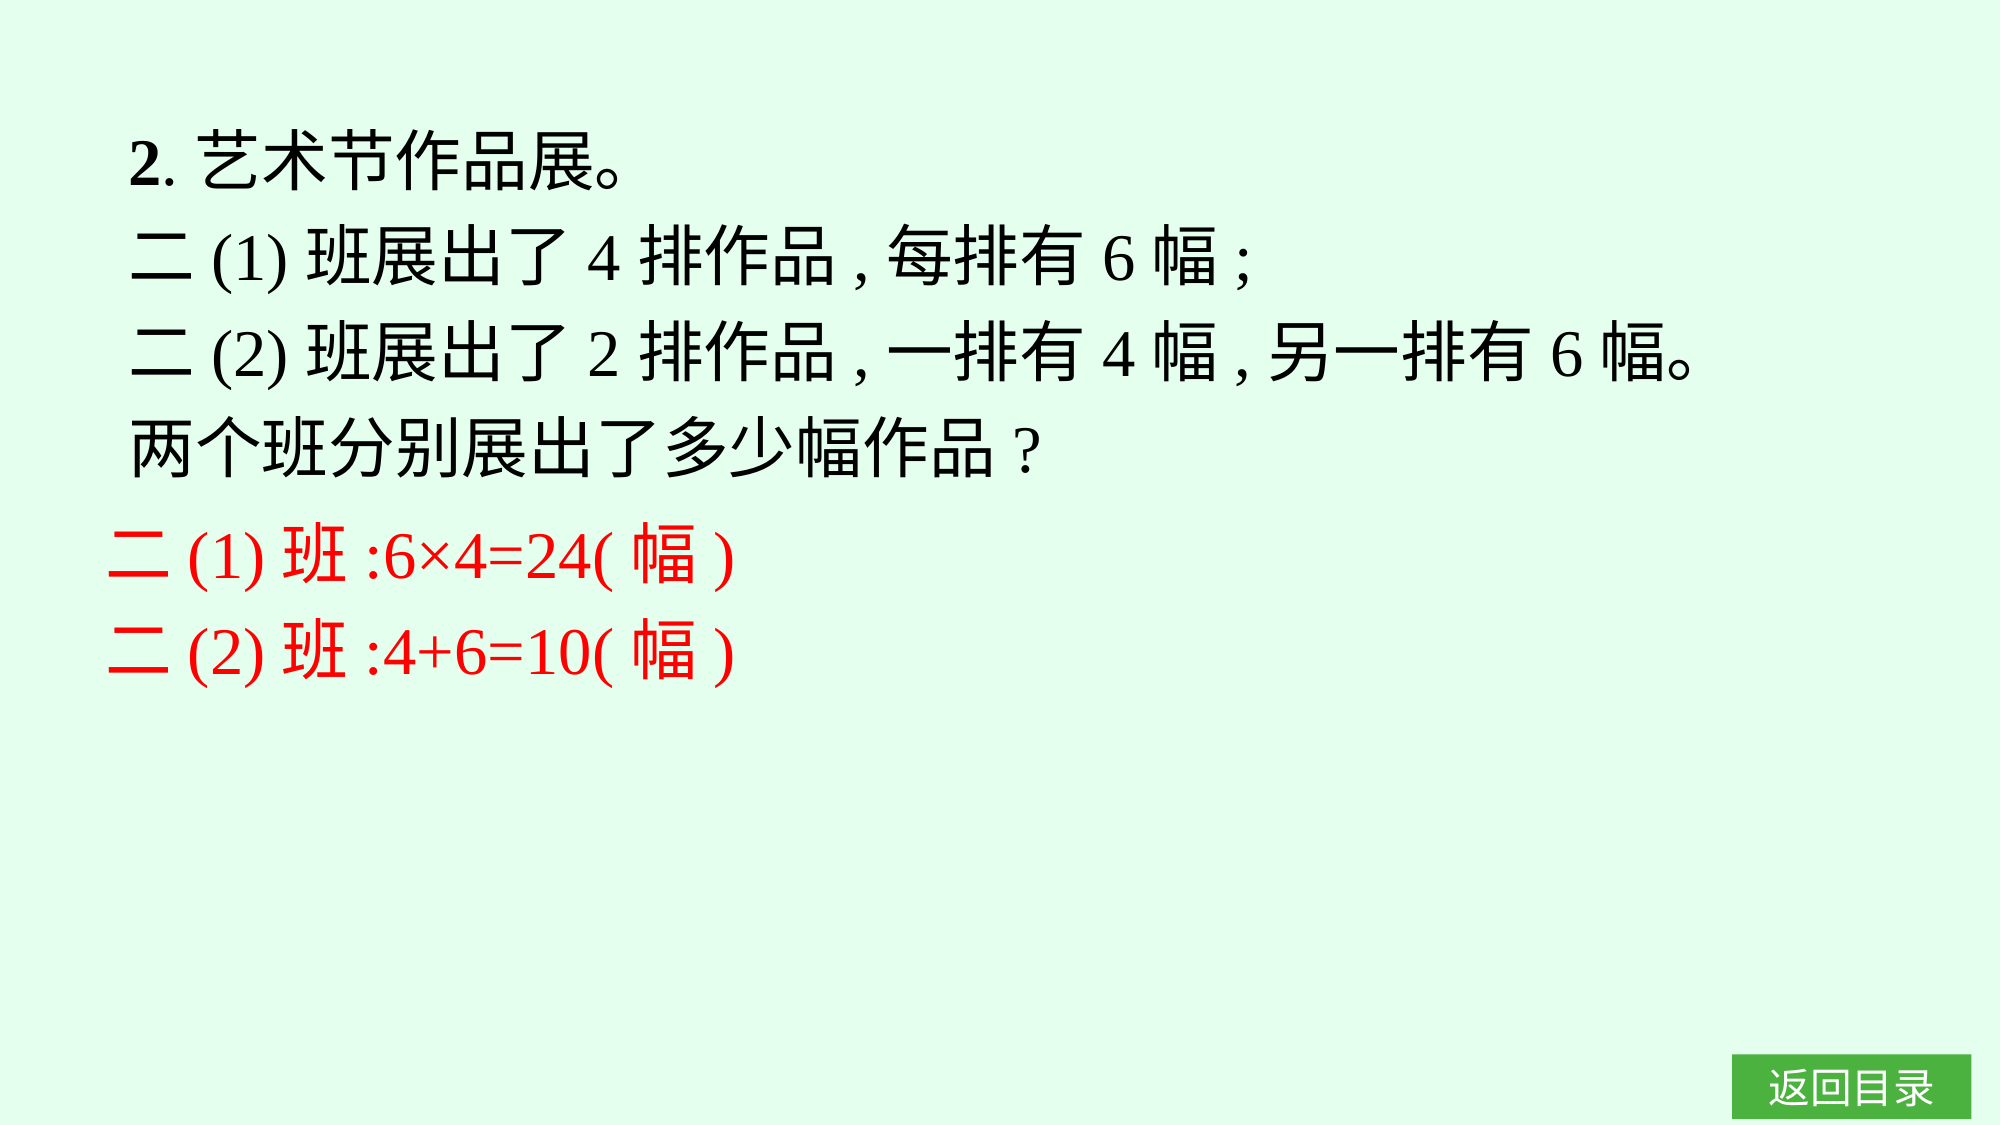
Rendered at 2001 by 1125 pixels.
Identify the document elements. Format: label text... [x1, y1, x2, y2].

text_box 2.艺术节作品展。 二(1)班展出了4排作品,每排有6幅; 二(2)班展出了2排作品,一排有4幅,另一排有6幅。 两个班分别展出了多少幅作品? [113, 95, 1887, 494]
text_box 二(1)班:6×4=24(幅) 二(2)班:4+6=10(幅) [90, 488, 751, 696]
